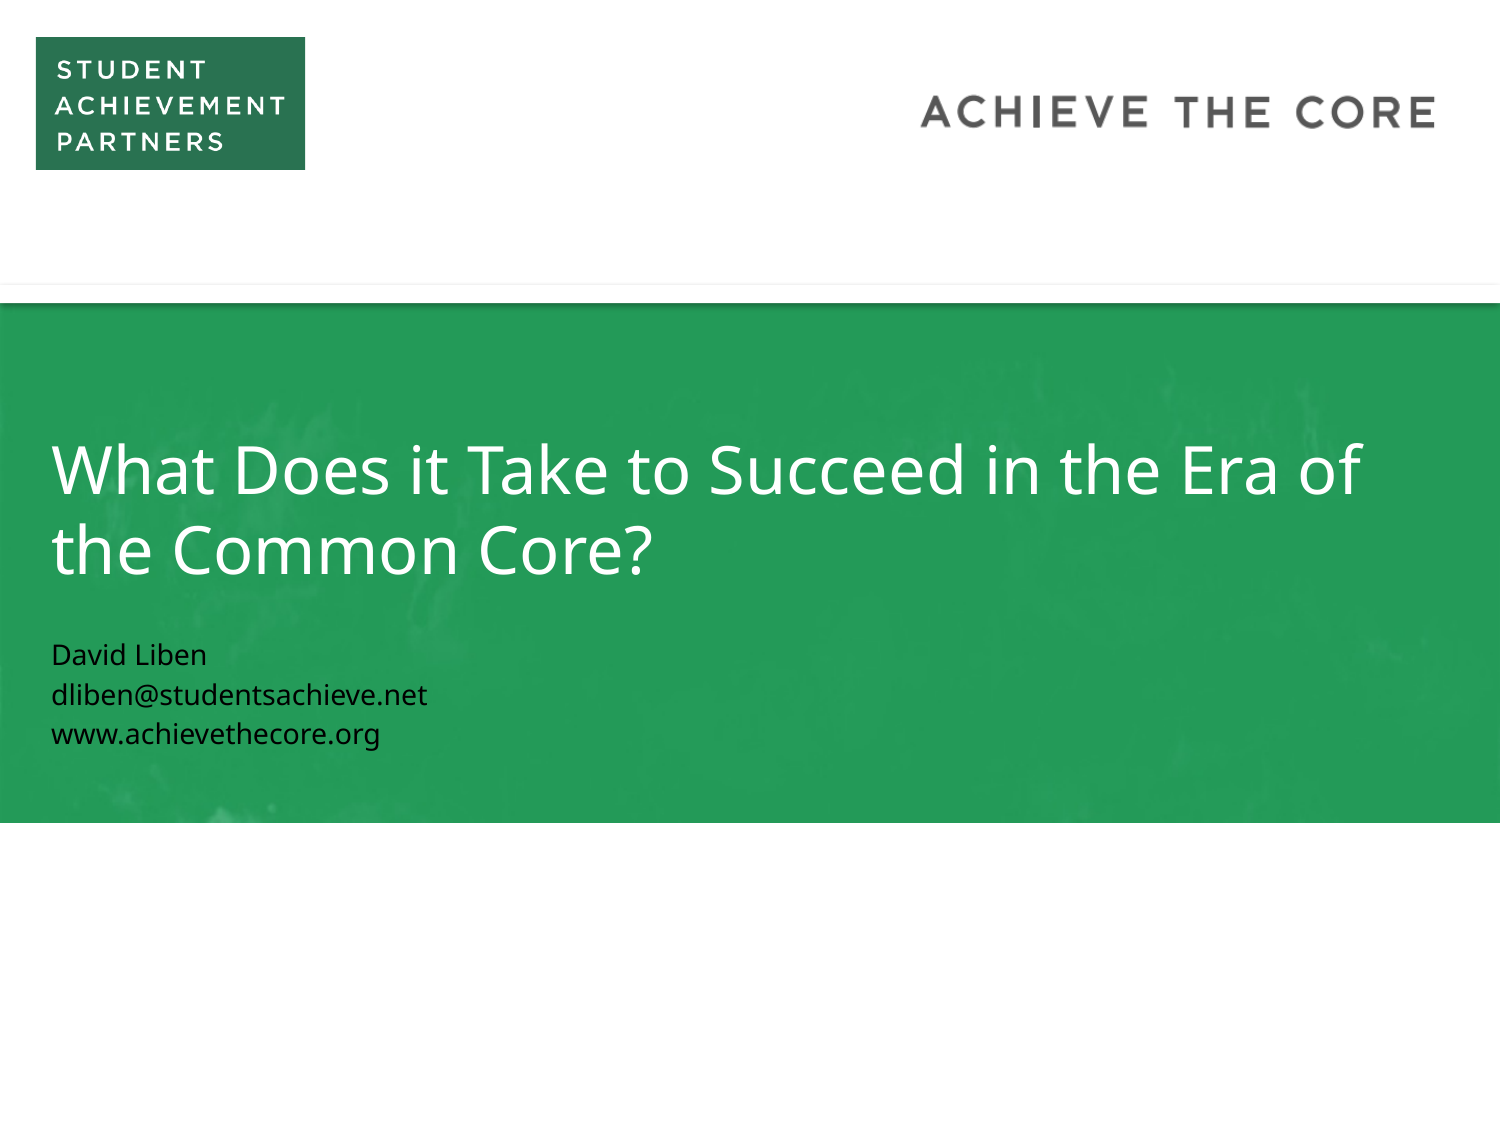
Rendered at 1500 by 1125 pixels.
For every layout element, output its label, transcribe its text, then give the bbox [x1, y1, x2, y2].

title What Does it Take to Succeed in the Era of the Common Core? [35, 387, 1478, 629]
subtitle David Liben dliben@studentsachieve.net www.achievethecore.org [35, 629, 1478, 760]
picture [0, 304, 1500, 823]
